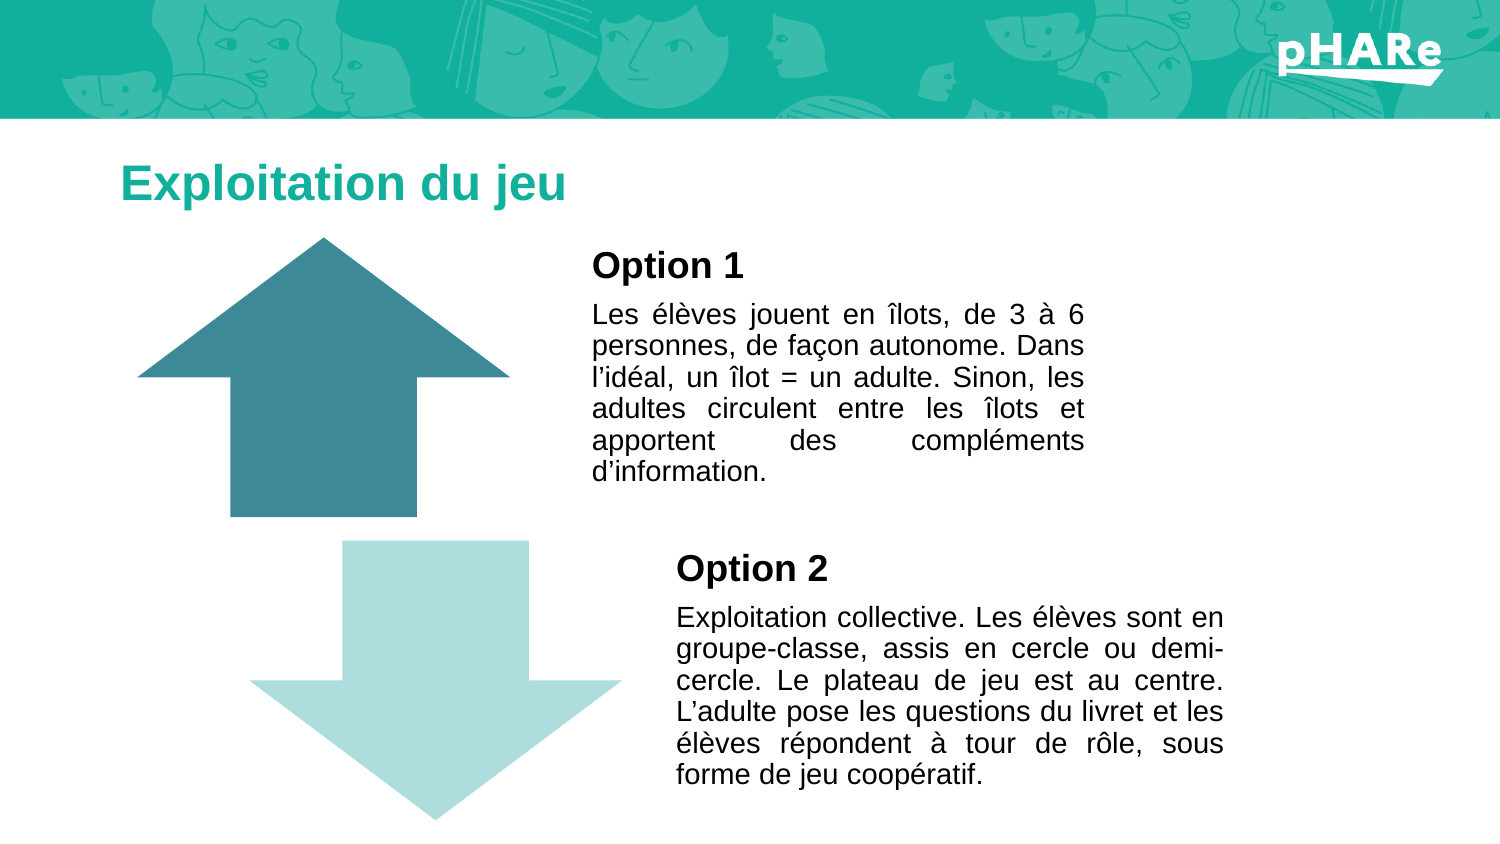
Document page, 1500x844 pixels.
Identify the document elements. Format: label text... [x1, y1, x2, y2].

picture [0, 0, 1500, 119]
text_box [125, 237, 1259, 821]
text_box Exploitation du jeu [105, 124, 1488, 243]
